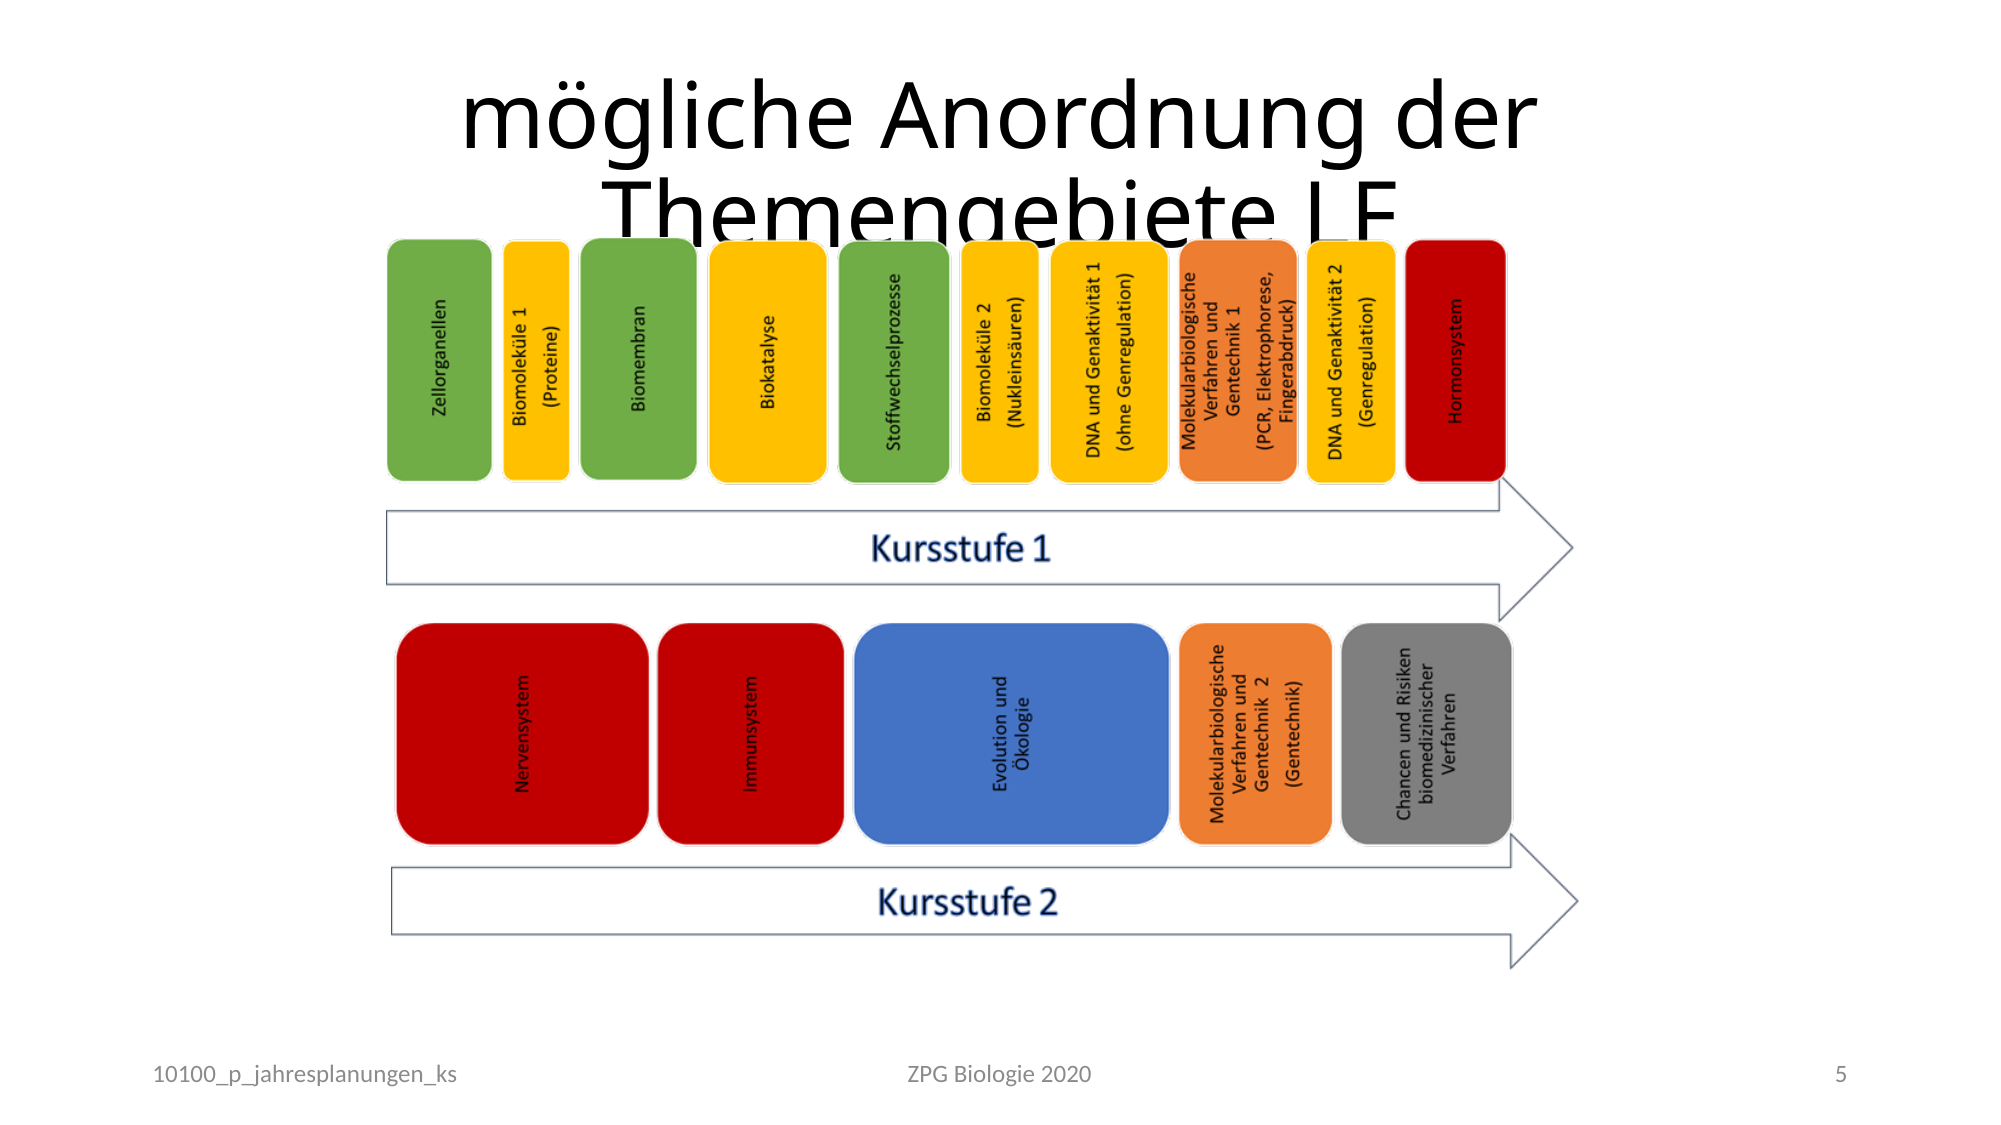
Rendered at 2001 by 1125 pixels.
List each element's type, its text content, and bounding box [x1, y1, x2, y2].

footer ZPG Biologie 2020 [662, 1042, 1338, 1103]
slide_number 10100_p_jahresplanungen_ks [137, 1042, 588, 1103]
title mögliche Anordnung der Themengebiete LF [137, 59, 1863, 278]
slide_number 5 [1412, 1042, 1863, 1103]
picture [386, 237, 1579, 970]
